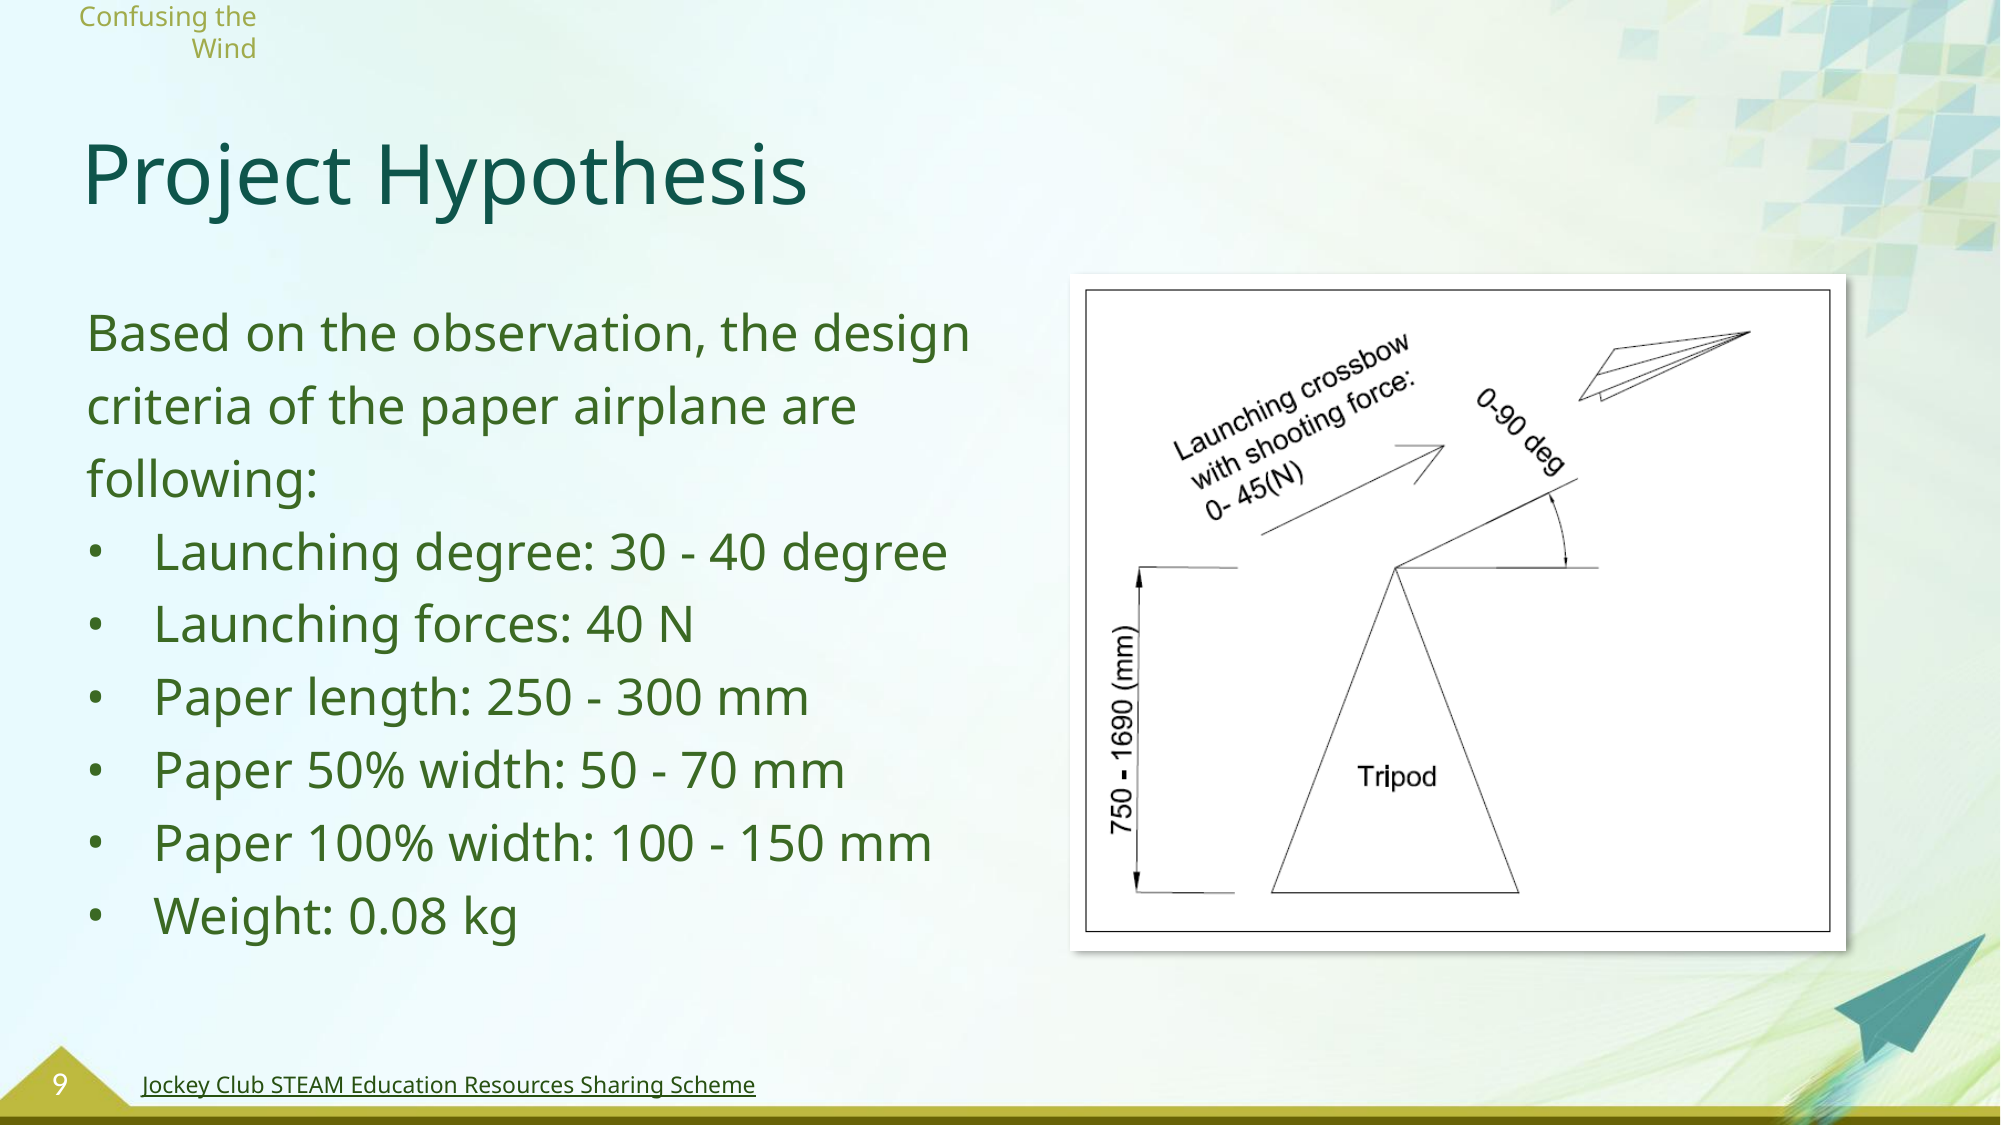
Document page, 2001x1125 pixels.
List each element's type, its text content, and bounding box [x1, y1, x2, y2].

list Based on the observation, the design criteria of the paper airplane are following: Launching degree: 30 - 40 degree Launching forces: 40 N Paper length: 250 - 300 mm Paper 50% width: 50 - 70 mm Paper 100% width: 100 - 150 mm Weight: 0.08 kg [66, 278, 1071, 969]
slide_number 9 [18, 1052, 101, 1113]
picture [0, 0, 2001, 1125]
title Project Hypothesis [61, 63, 1571, 279]
